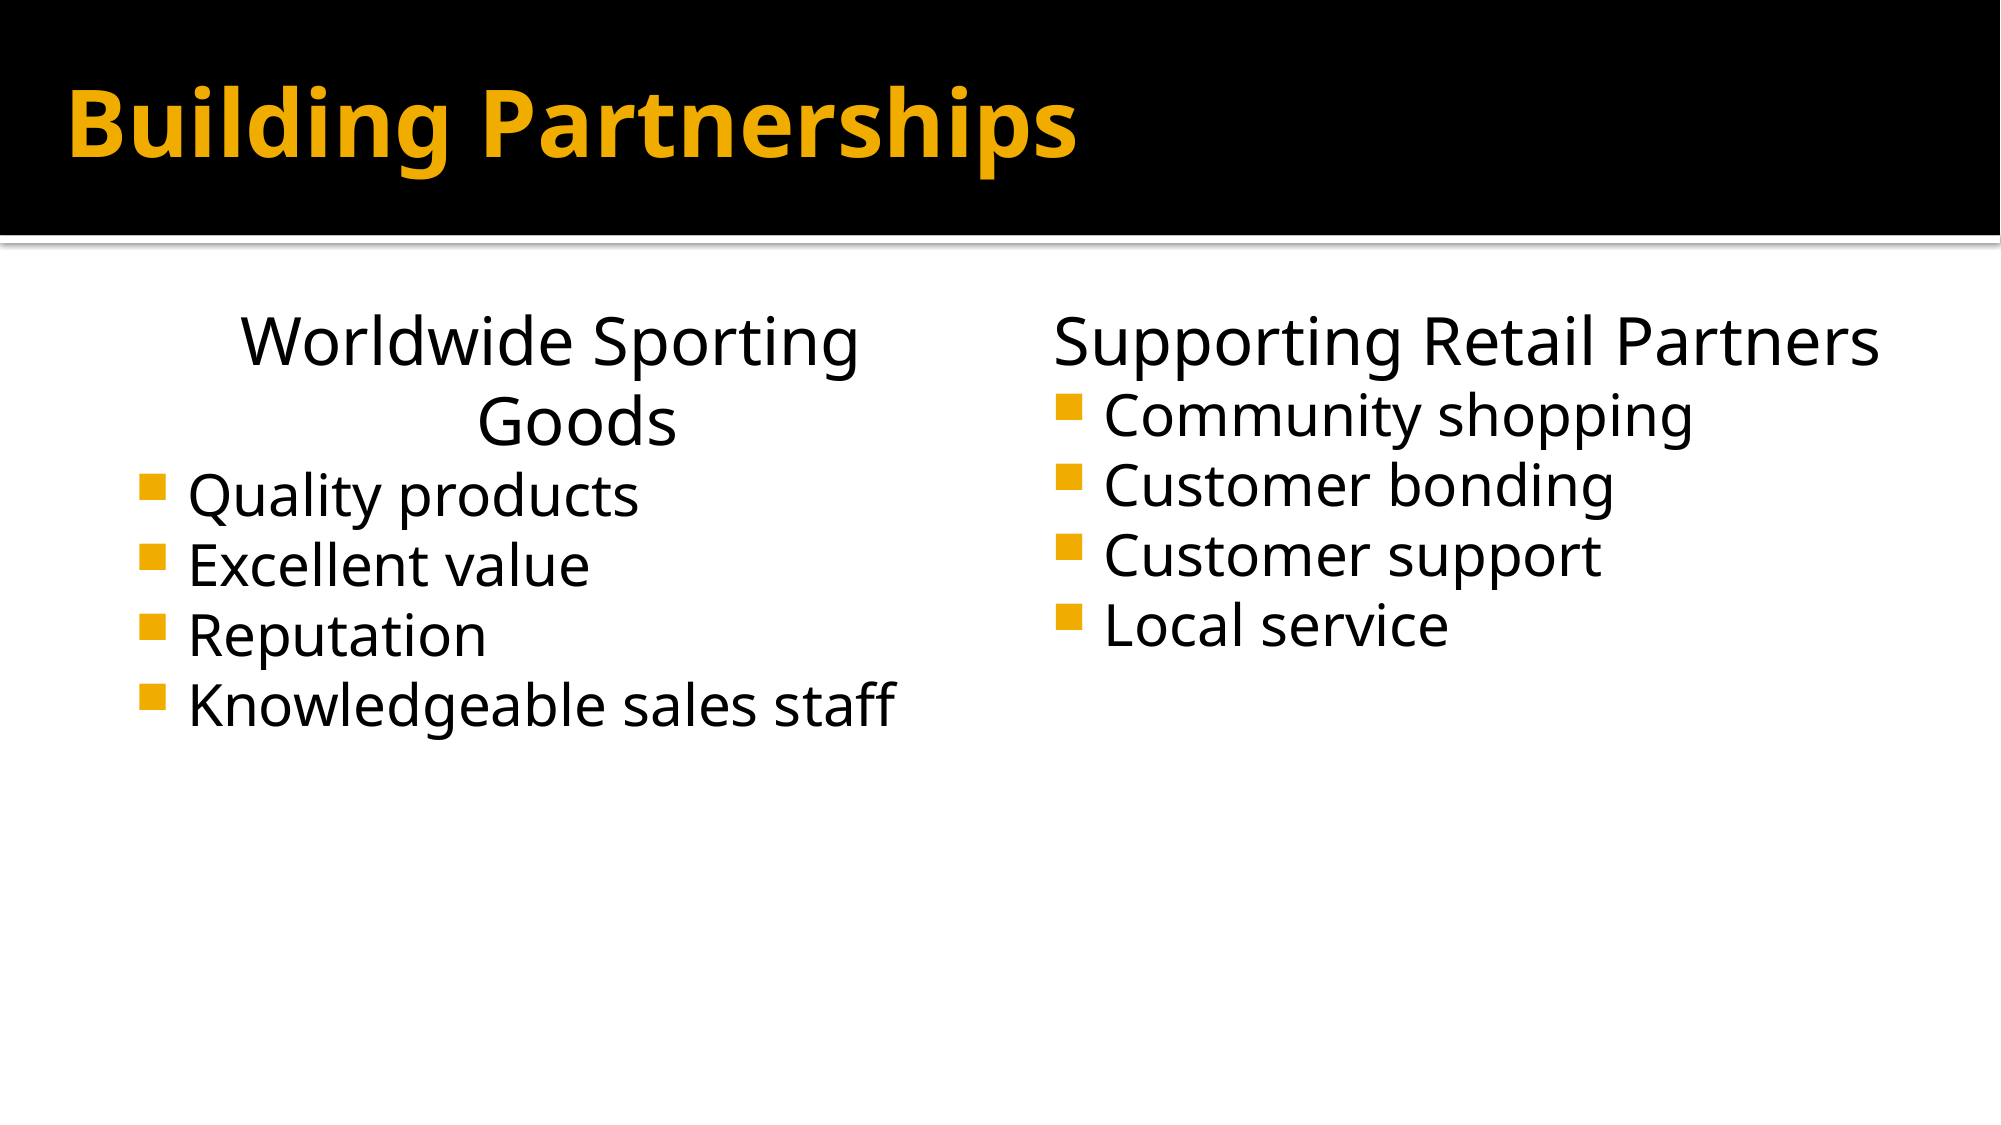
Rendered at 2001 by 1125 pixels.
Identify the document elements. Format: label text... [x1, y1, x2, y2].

title Building Partnerships [49, 17, 1850, 223]
list Supporting Retail Partners Community shopping Customer bonding Customer support Local service [1016, 291, 1900, 1050]
list Worldwide Sporting Goods Quality products Excellent value Reputation Knowledgeable sales staff [99, 291, 984, 1050]
